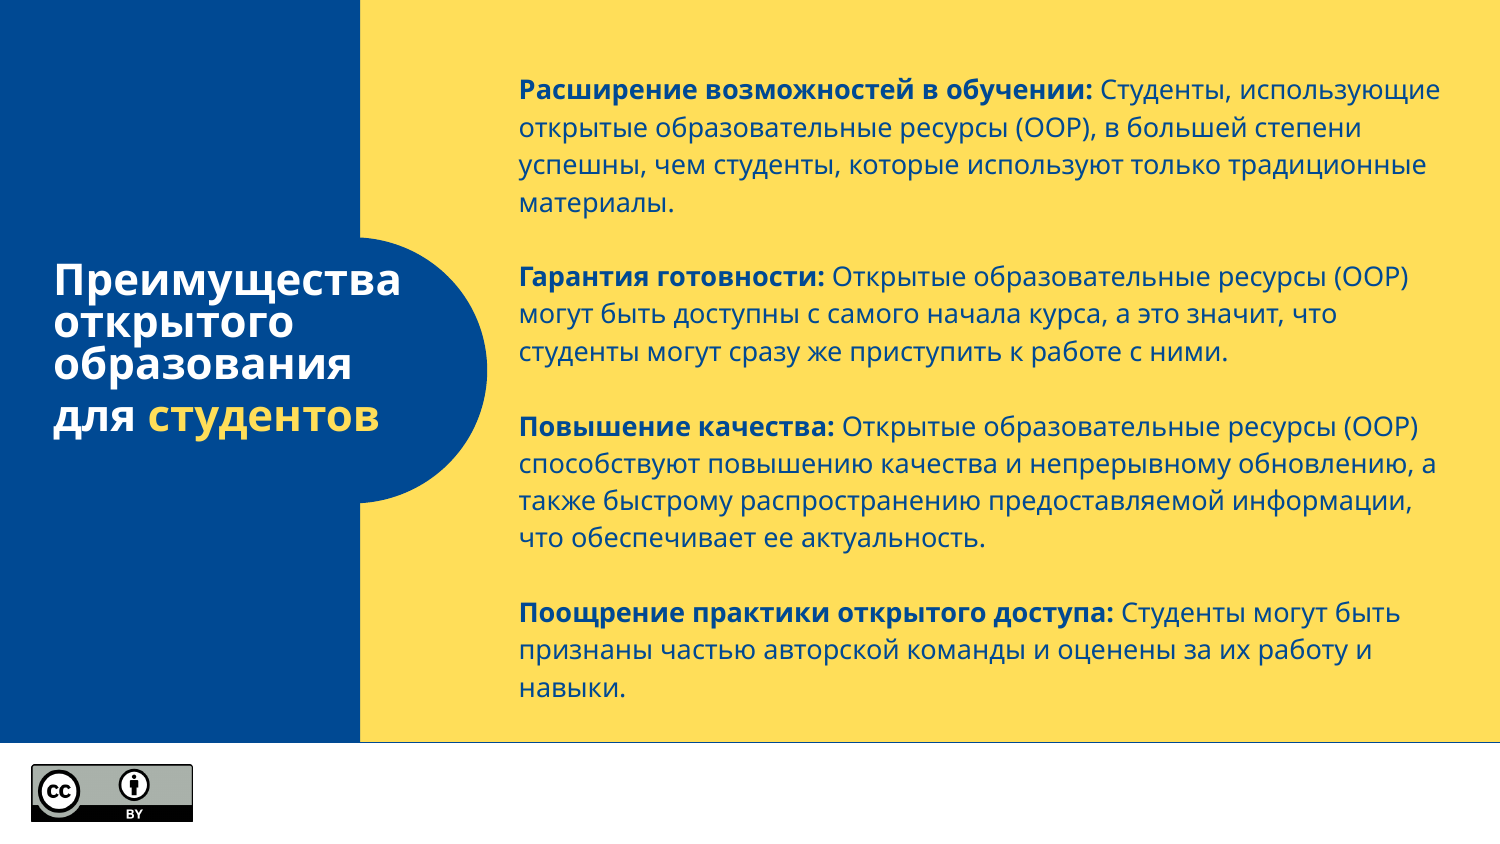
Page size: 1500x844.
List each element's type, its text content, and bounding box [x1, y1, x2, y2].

text_box [0, 0, 361, 742]
text_box Расширение возможностей в обучении: Студенты, использующие открытые образовательные ресурсы (ООР), в большей степени успешны, чем студенты, которые используют только традиционные материалы. Гарантия готовности: Открытые образовательные ресурсы (ООР) могут быть доступны с самого начала курса, а это значит, что студенты могут сразу же приступить к работе с ними. Повышение качества: Открытые образовательные ресурсы (ООР) способствуют повышению качества и непрерывному обновлению, а также быстрому распространению предоставляемой информации, что обеспечивает ее актуальность. Поощрение практики открытого доступа: Студенты могут быть признаны частью авторской команды и оценены за их работу и навыки. [503, 53, 1461, 718]
text_box [250, 255, 488, 504]
text_box [0, 750, 1500, 844]
text_box Преимущества открытого образования для студентов [38, 246, 421, 457]
picture [31, 764, 193, 822]
text_box [304, 237, 401, 246]
